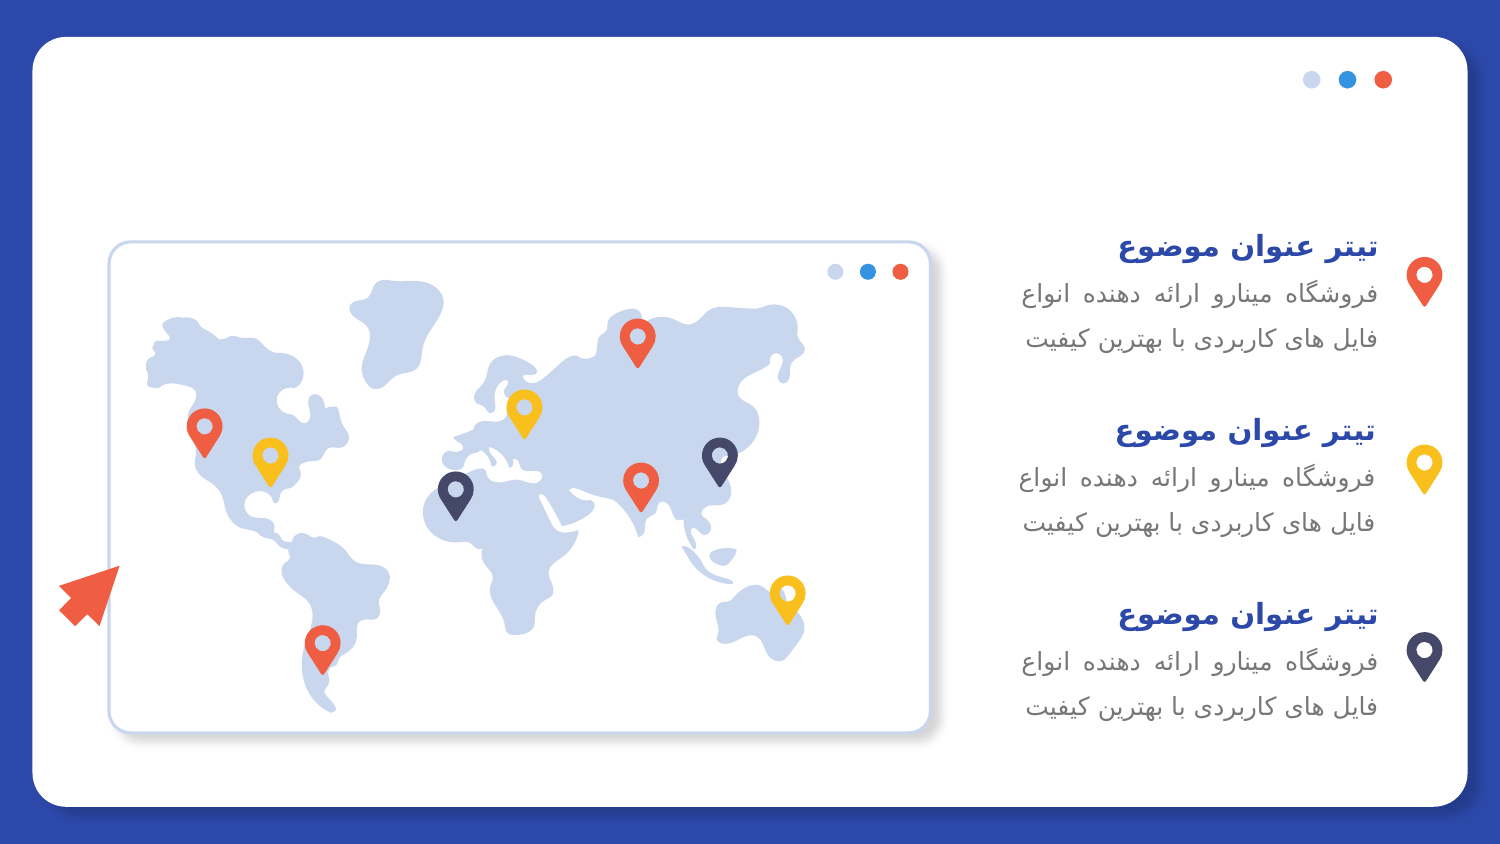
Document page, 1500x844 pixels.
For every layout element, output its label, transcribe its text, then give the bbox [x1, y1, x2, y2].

text_box [1406, 632, 1443, 682]
text_box تیتر عنوان موضوع فروشگاه مینارو ارائه دهنده انواع فایل های کاربردی با بهترین کیفیت [1001, 202, 1394, 360]
text_box تیتر عنوان موضوع فروشگاه مینارو ارائه دهنده انواع فایل های کاربردی با بهترین کیفیت [999, 386, 1391, 544]
text_box [1406, 444, 1443, 495]
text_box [827, 263, 909, 281]
text_box [1406, 256, 1443, 307]
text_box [145, 279, 806, 714]
text_box [108, 241, 931, 733]
text_box تیتر عنوان موضوع فروشگاه مینارو ارائه دهنده انواع فایل های کاربردی با بهترین کیفیت [1001, 570, 1394, 728]
text_box [59, 565, 120, 627]
